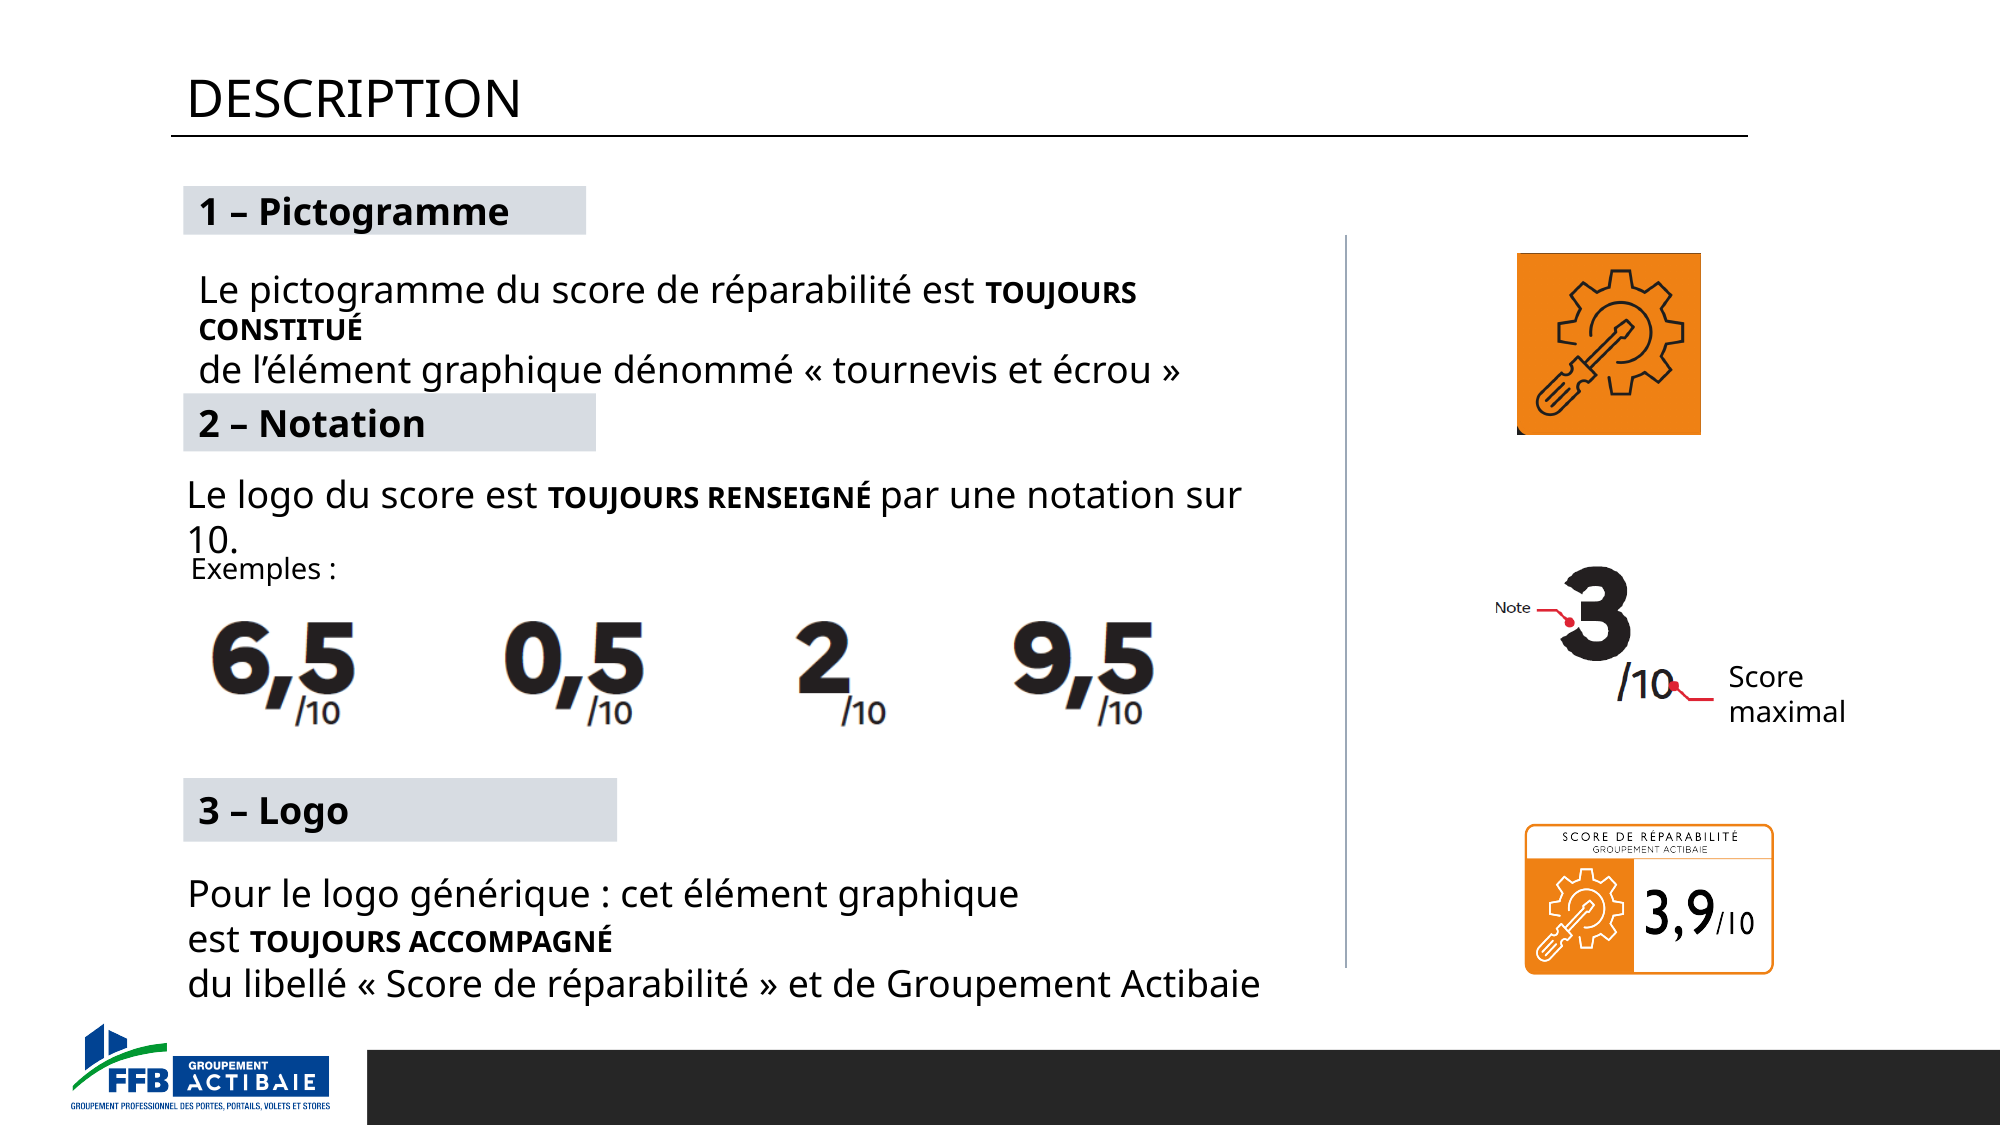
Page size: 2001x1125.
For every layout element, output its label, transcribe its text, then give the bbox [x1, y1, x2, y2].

picture [1516, 253, 1701, 436]
text_box Exemples : [175, 542, 417, 593]
text_box 1 – Pictogramme [182, 185, 587, 236]
text_box Le pictogramme du score de réparabilité est TOUJOURS CONSTITUÉ de l’élément graphique dénommé « tournevis et écrou » [183, 258, 1285, 399]
text_box 2 – Notation [182, 392, 597, 453]
text_box 3 – Logo [182, 777, 619, 843]
text_box DESCRIPTION [171, 58, 1136, 135]
text_box Le logo du score est TOUJOURS RENSEIGNÉ par une notation sur 10. [171, 464, 1261, 569]
picture [202, 607, 1173, 740]
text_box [1480, 561, 1897, 738]
picture [1516, 809, 1784, 991]
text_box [0, 1022, 368, 1125]
text_box Pour le logo générique : cet élément graphique est TOUJOURS ACCOMPAGNÉ du libellé « Score de réparabilité » et de Groupement Actibaie [172, 862, 1347, 1013]
